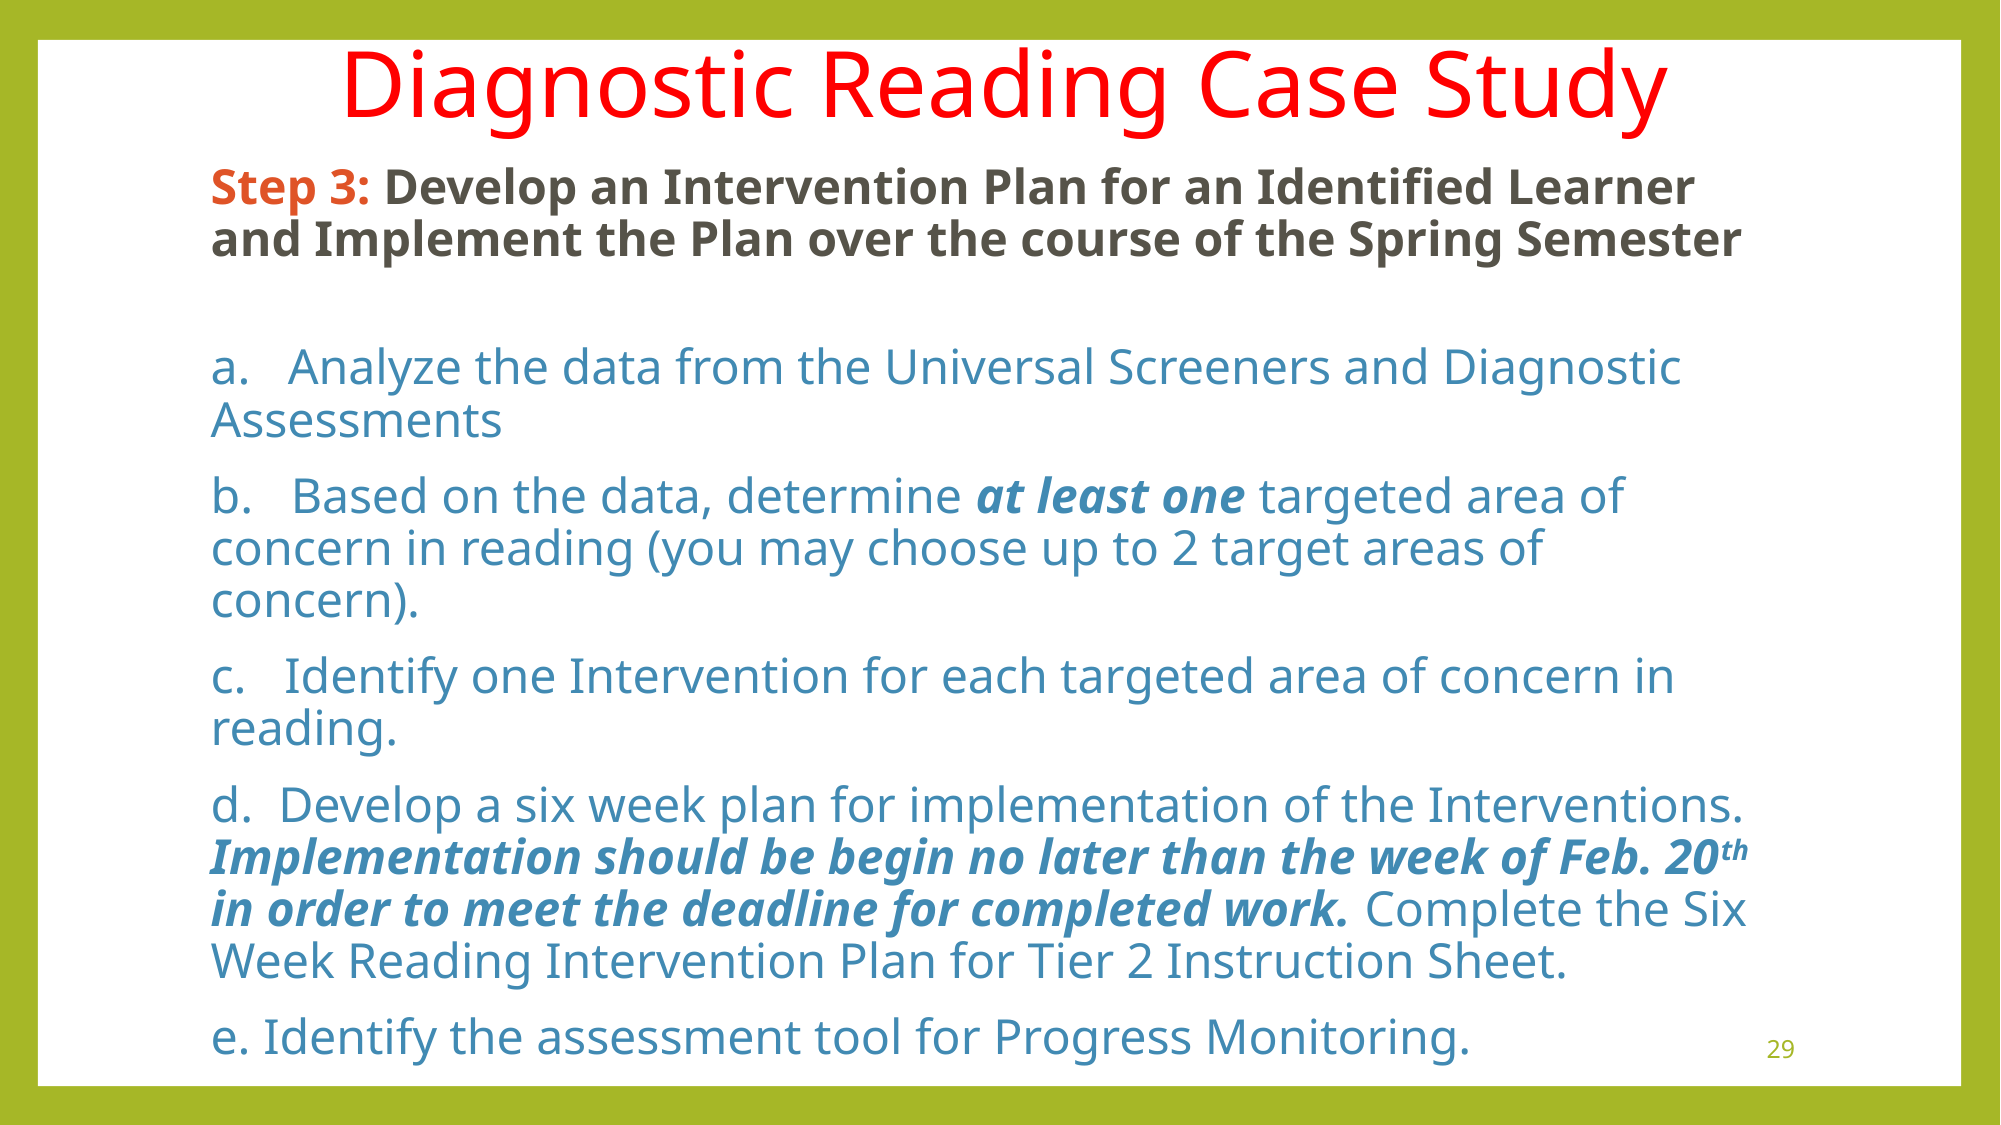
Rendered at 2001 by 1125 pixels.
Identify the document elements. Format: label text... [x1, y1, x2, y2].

list Step 3: Develop an Intervention Plan for an Identified Learner and Implement the Plan over the course of the Spring Semester a. Analyze the data from the Universal Screeners and Diagnostic Assessments b. Based on the data, determine at least one targeted area of concern in reading (you may choose up to 2 target areas of concern). c. Identify one Intervention for each targeted area of concern in reading. d. Develop a six week plan for implementation of the Interventions. Implementation should be begin no later than the week of Feb. 20th in order to meet the deadline for completed work. Complete the Six Week Reading Intervention Plan for Tier 2 Instruction Sheet. e. Identify the assessment tool for Progress Monitoring. [195, 155, 1782, 1125]
slide_number 29 [1530, 1020, 1811, 1081]
title Diagnostic Reading Case Study [324, 0, 1713, 155]
